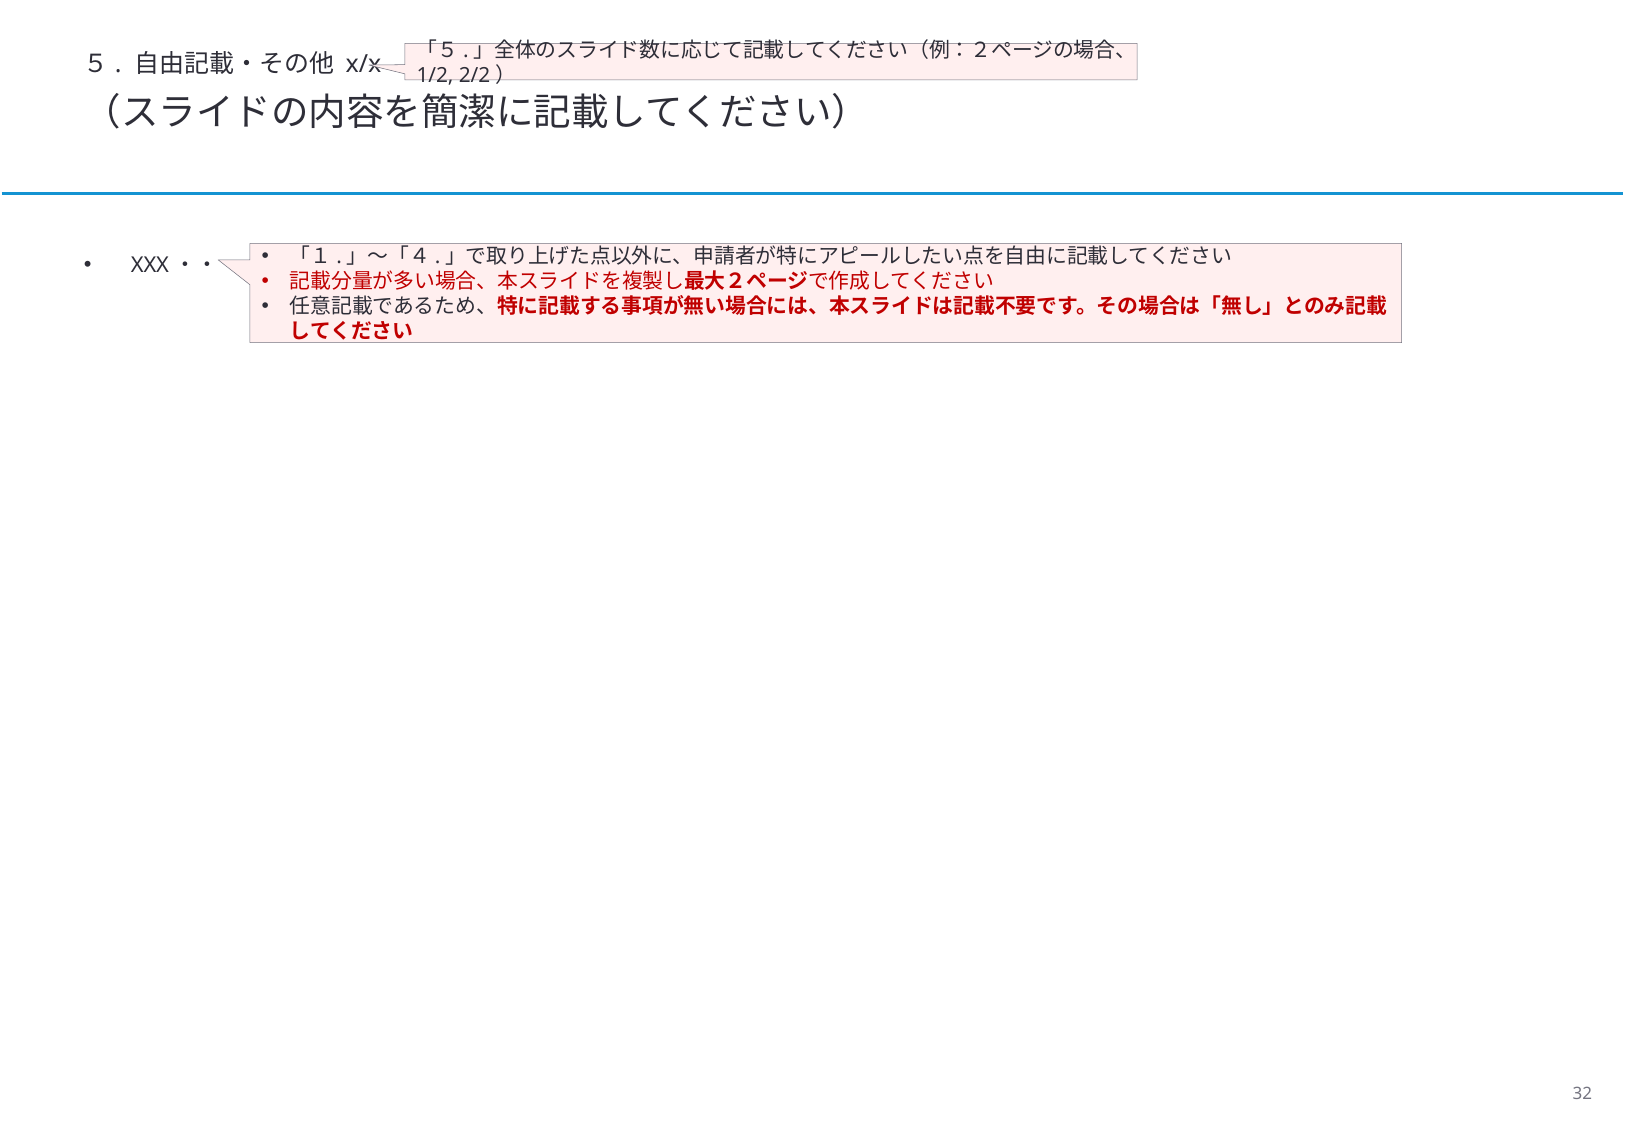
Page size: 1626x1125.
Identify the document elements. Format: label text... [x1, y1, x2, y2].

text_box 「１.」～「４.」で取り上げた点以外に、申請者が特にアピールしたい点を自由に記載してください 記載分量が多い場合、本スライドを複製し最大２ページで作成してください 任意記載であるため、特に記載する事項が無い場合には、本スライドは記載不要です。その場合は「無し」とのみ記載してください [217, 242, 1403, 344]
list （スライドの内容を簡潔に記載してください） [84, 83, 1543, 183]
list ５. 自由記載・その他 x/x [84, 40, 1543, 82]
text_box 「５.」全体のスライド数に応じて記載してください（例：２ページの場合、1/2, 2/2） [367, 42, 1138, 81]
list XXX・・・ [84, 243, 1543, 1065]
